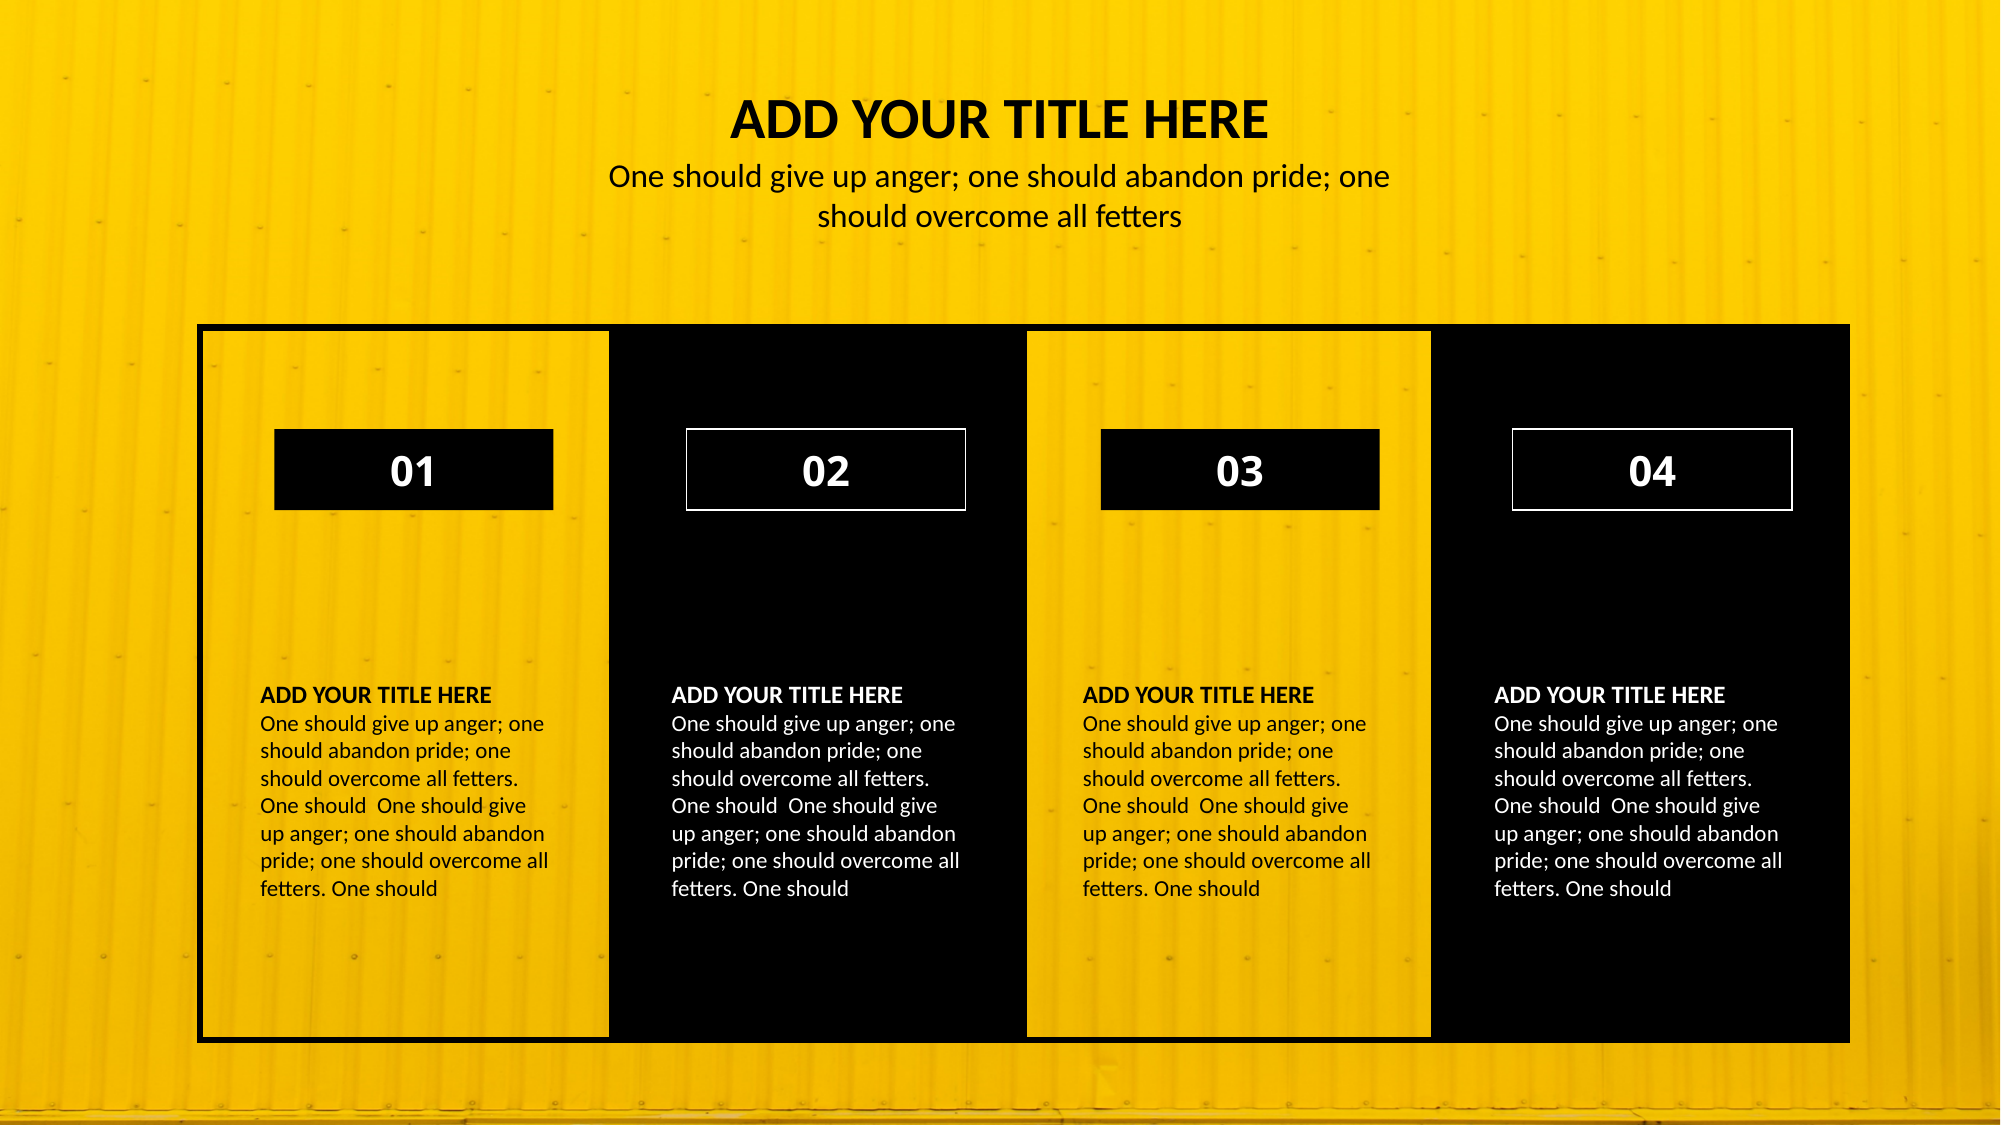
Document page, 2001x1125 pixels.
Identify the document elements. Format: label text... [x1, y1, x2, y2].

text_box One should give up anger; one should abandon pride; one should overcome all fetters [548, 147, 1452, 242]
text_box 03 [1100, 429, 1380, 511]
text_box 01 [274, 429, 554, 511]
text_box [1434, 327, 1847, 1040]
text_box 04 [1512, 429, 1793, 511]
text_box ADD YOUR TITLE HERE One should give up anger; one should abandon pride; one should overcome all fetters. One should One should give up anger; one should abandon pride; one should overcome all fetters. One should [1479, 671, 1802, 948]
text_box ADD YOUR TITLE HERE One should give up anger; one should abandon pride; one should overcome all fetters. One should One should give up anger; one should abandon pride; one should overcome all fetters. One should [656, 671, 979, 948]
text_box [1022, 327, 1434, 1040]
text_box [611, 327, 1022, 1040]
text_box ADD YOUR TITLE HERE [711, 72, 1289, 147]
text_box ADD YOUR TITLE HERE One should give up anger; one should abandon pride; one should overcome all fetters. One should One should give up anger; one should abandon pride; one should overcome all fetters. One should [245, 671, 567, 948]
picture [0, 0, 2001, 1125]
text_box [200, 327, 611, 1040]
text_box 02 [686, 429, 966, 511]
text_box ADD YOUR TITLE HERE One should give up anger; one should abandon pride; one should overcome all fetters. One should One should give up anger; one should abandon pride; one should overcome all fetters. One should [1068, 671, 1390, 948]
